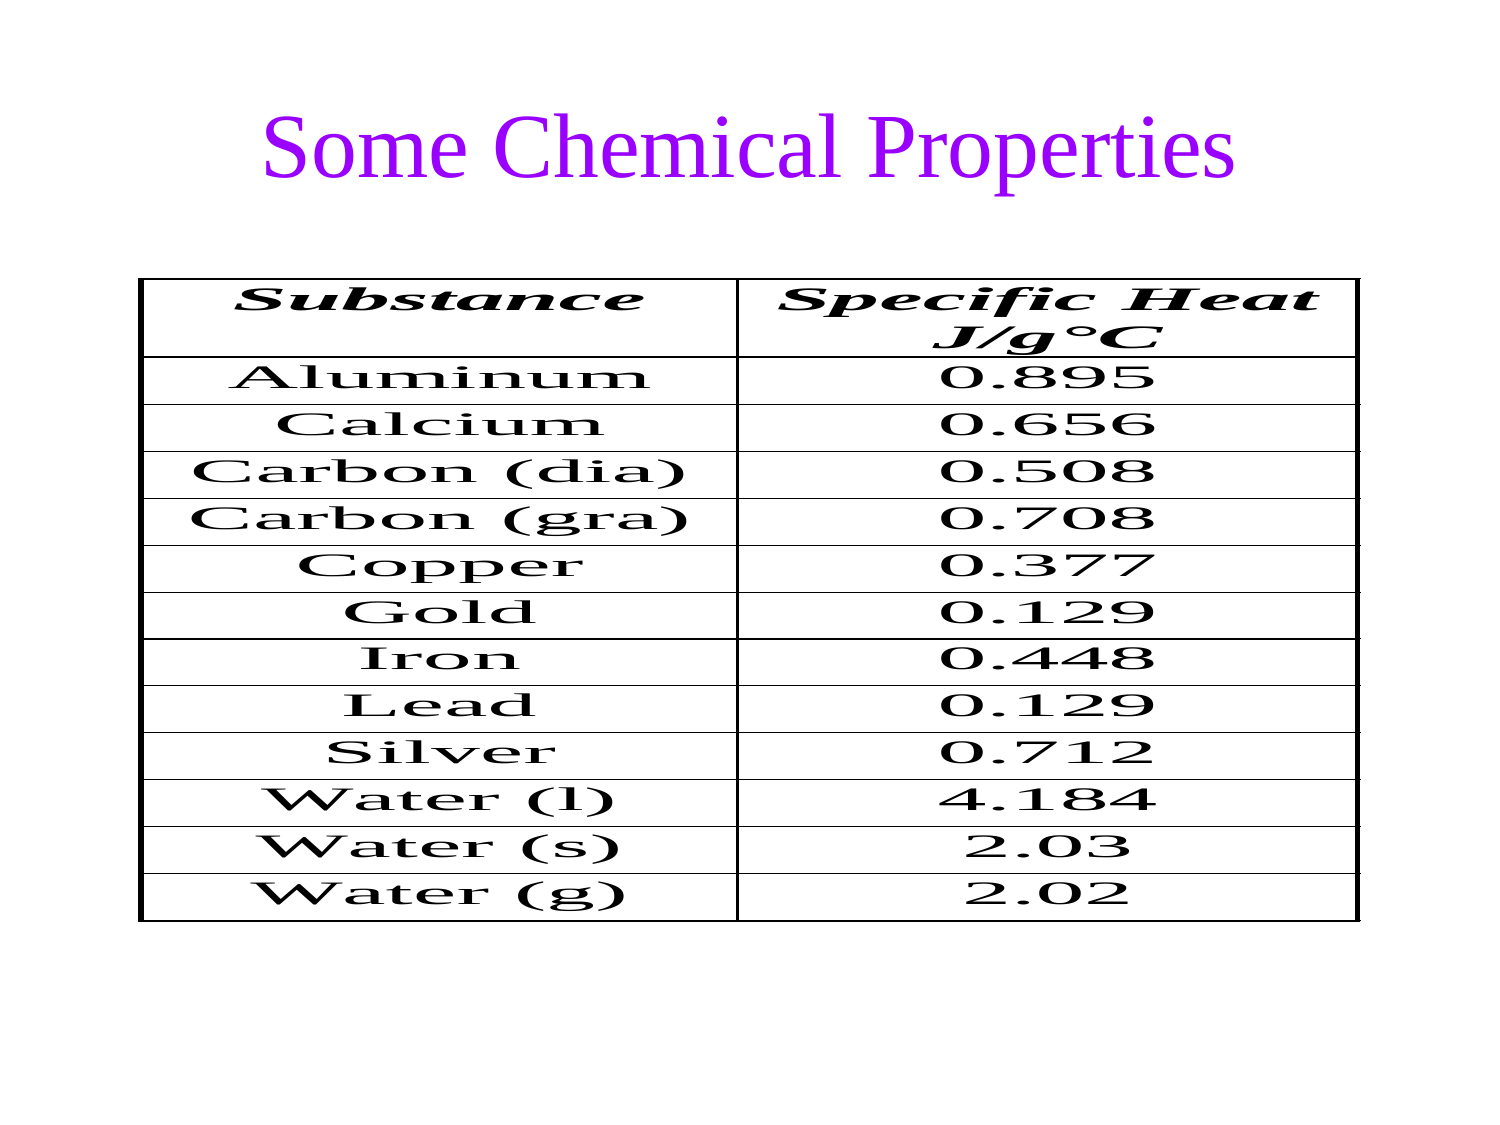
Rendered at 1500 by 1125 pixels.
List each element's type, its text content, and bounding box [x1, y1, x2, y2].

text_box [108, 277, 1444, 958]
text_box Some Chemical Properties [112, 46, 1388, 235]
